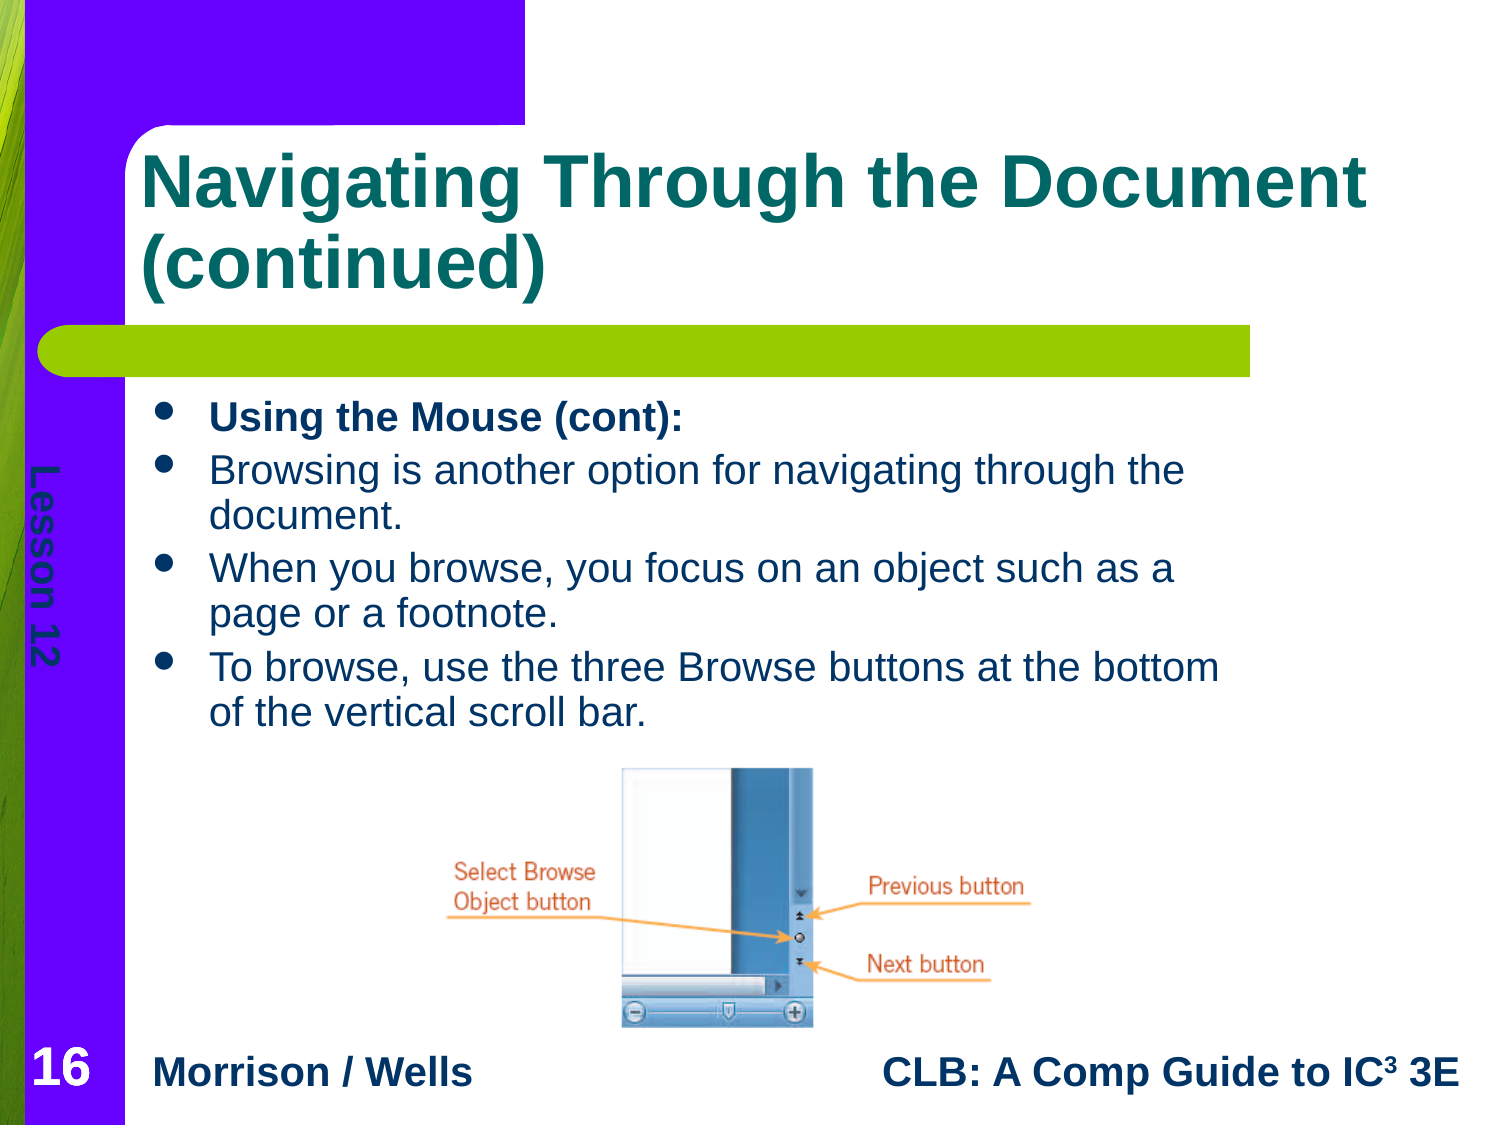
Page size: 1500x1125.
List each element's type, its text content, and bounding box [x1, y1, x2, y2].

list Using the Mouse (cont): Browsing is another option for navigating through the document. When you browse, you focus on an object such as a page or a footnote. To browse, use the three Browse buttons at the bottom of the vertical scroll bar. [137, 387, 1251, 1026]
title Navigating Through the Document (continued) [124, 124, 1426, 313]
picture [0, 0, 25, 1125]
text_box 16 [13, 1023, 111, 1105]
picture [424, 737, 1037, 1039]
